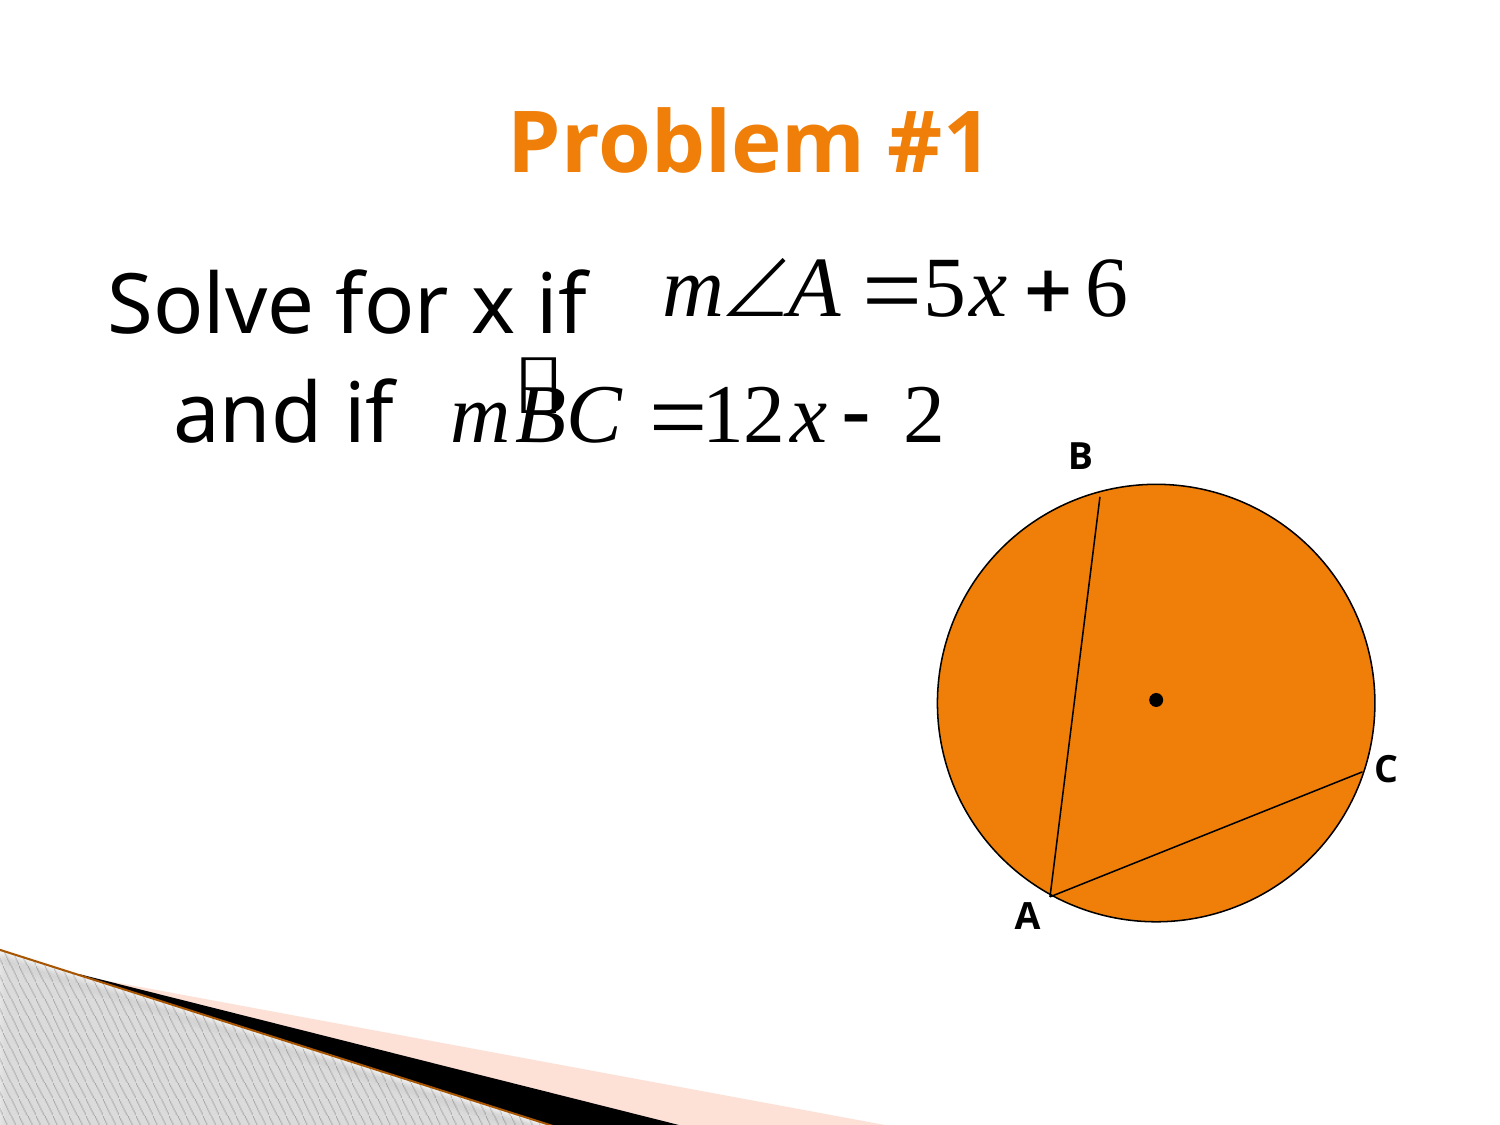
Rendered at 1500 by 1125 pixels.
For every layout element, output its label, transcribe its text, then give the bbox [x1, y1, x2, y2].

title Problem #1 [75, 45, 1425, 233]
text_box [937, 424, 1448, 960]
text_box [649, 237, 1144, 338]
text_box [437, 337, 960, 464]
list Solve for x if and if [75, 243, 1425, 986]
